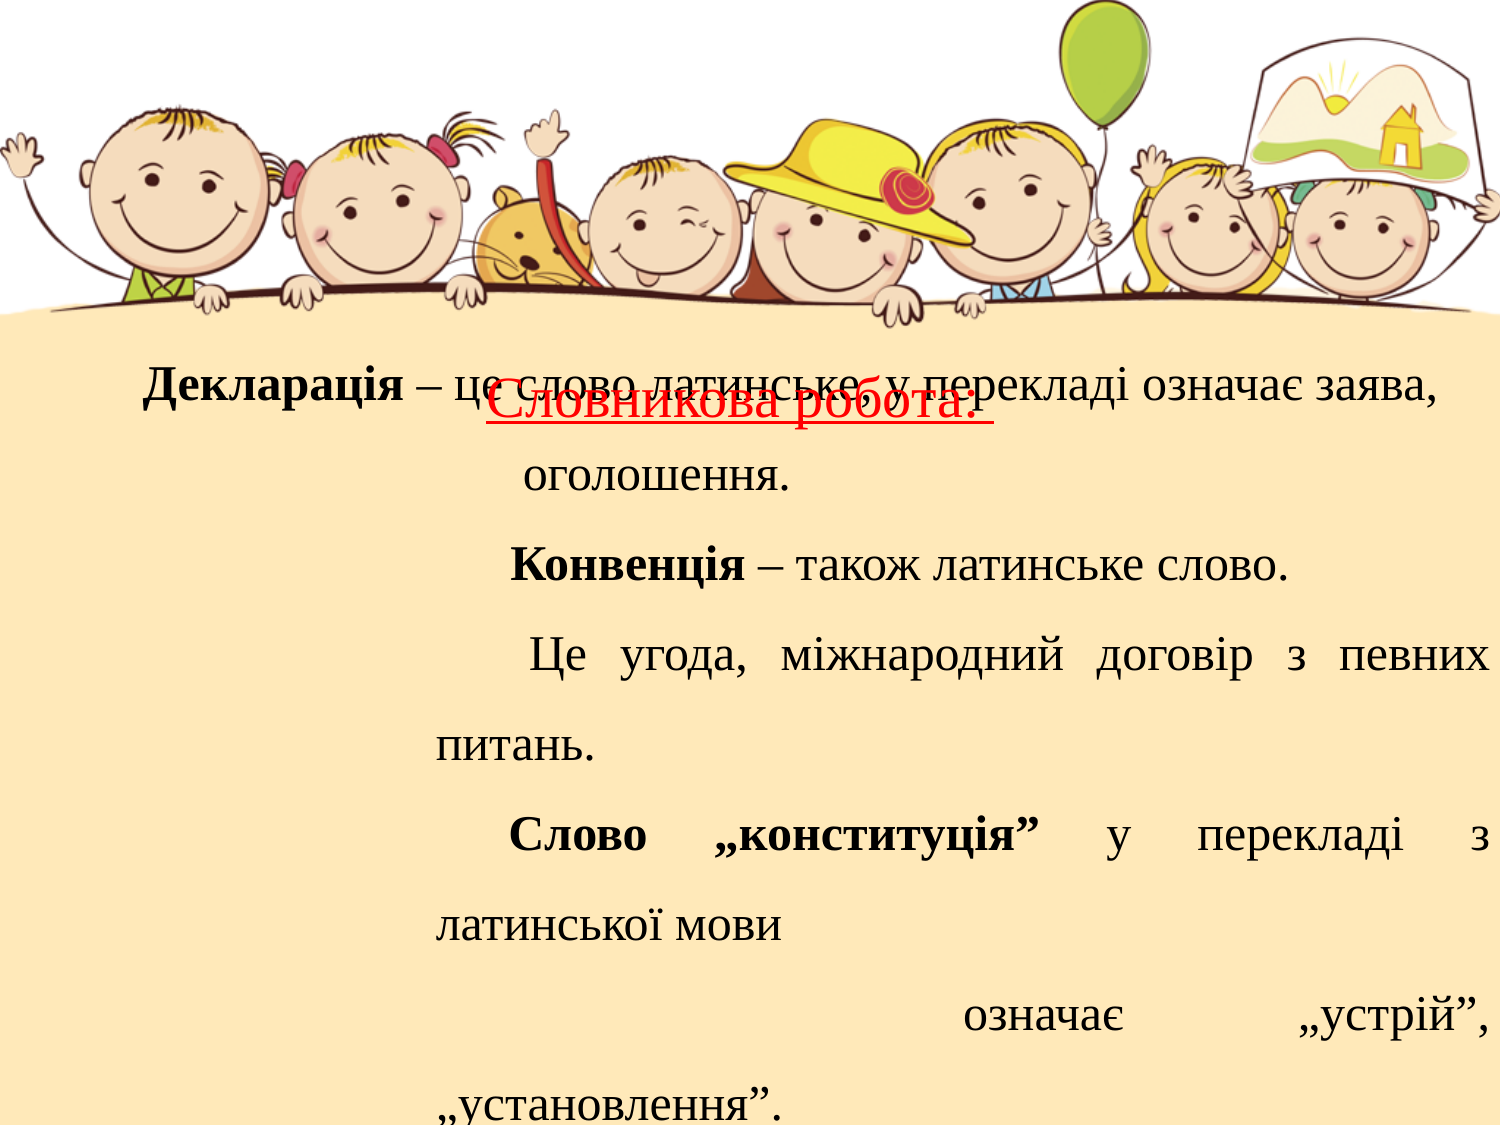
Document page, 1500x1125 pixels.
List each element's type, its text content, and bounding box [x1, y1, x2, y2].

picture [0, 0, 1500, 1125]
text_box Декларація – це слово латинське, у перекладі означає заява, оголошення. Конвенція – також латинське слово. Це угода, міжнародний договір з певних питань. Слово „конституція” у перекладі з латинської мови означає „устрій”, „установлення”. [67, 448, 1500, 1003]
text_box Словникова робота: [471, 351, 1010, 437]
